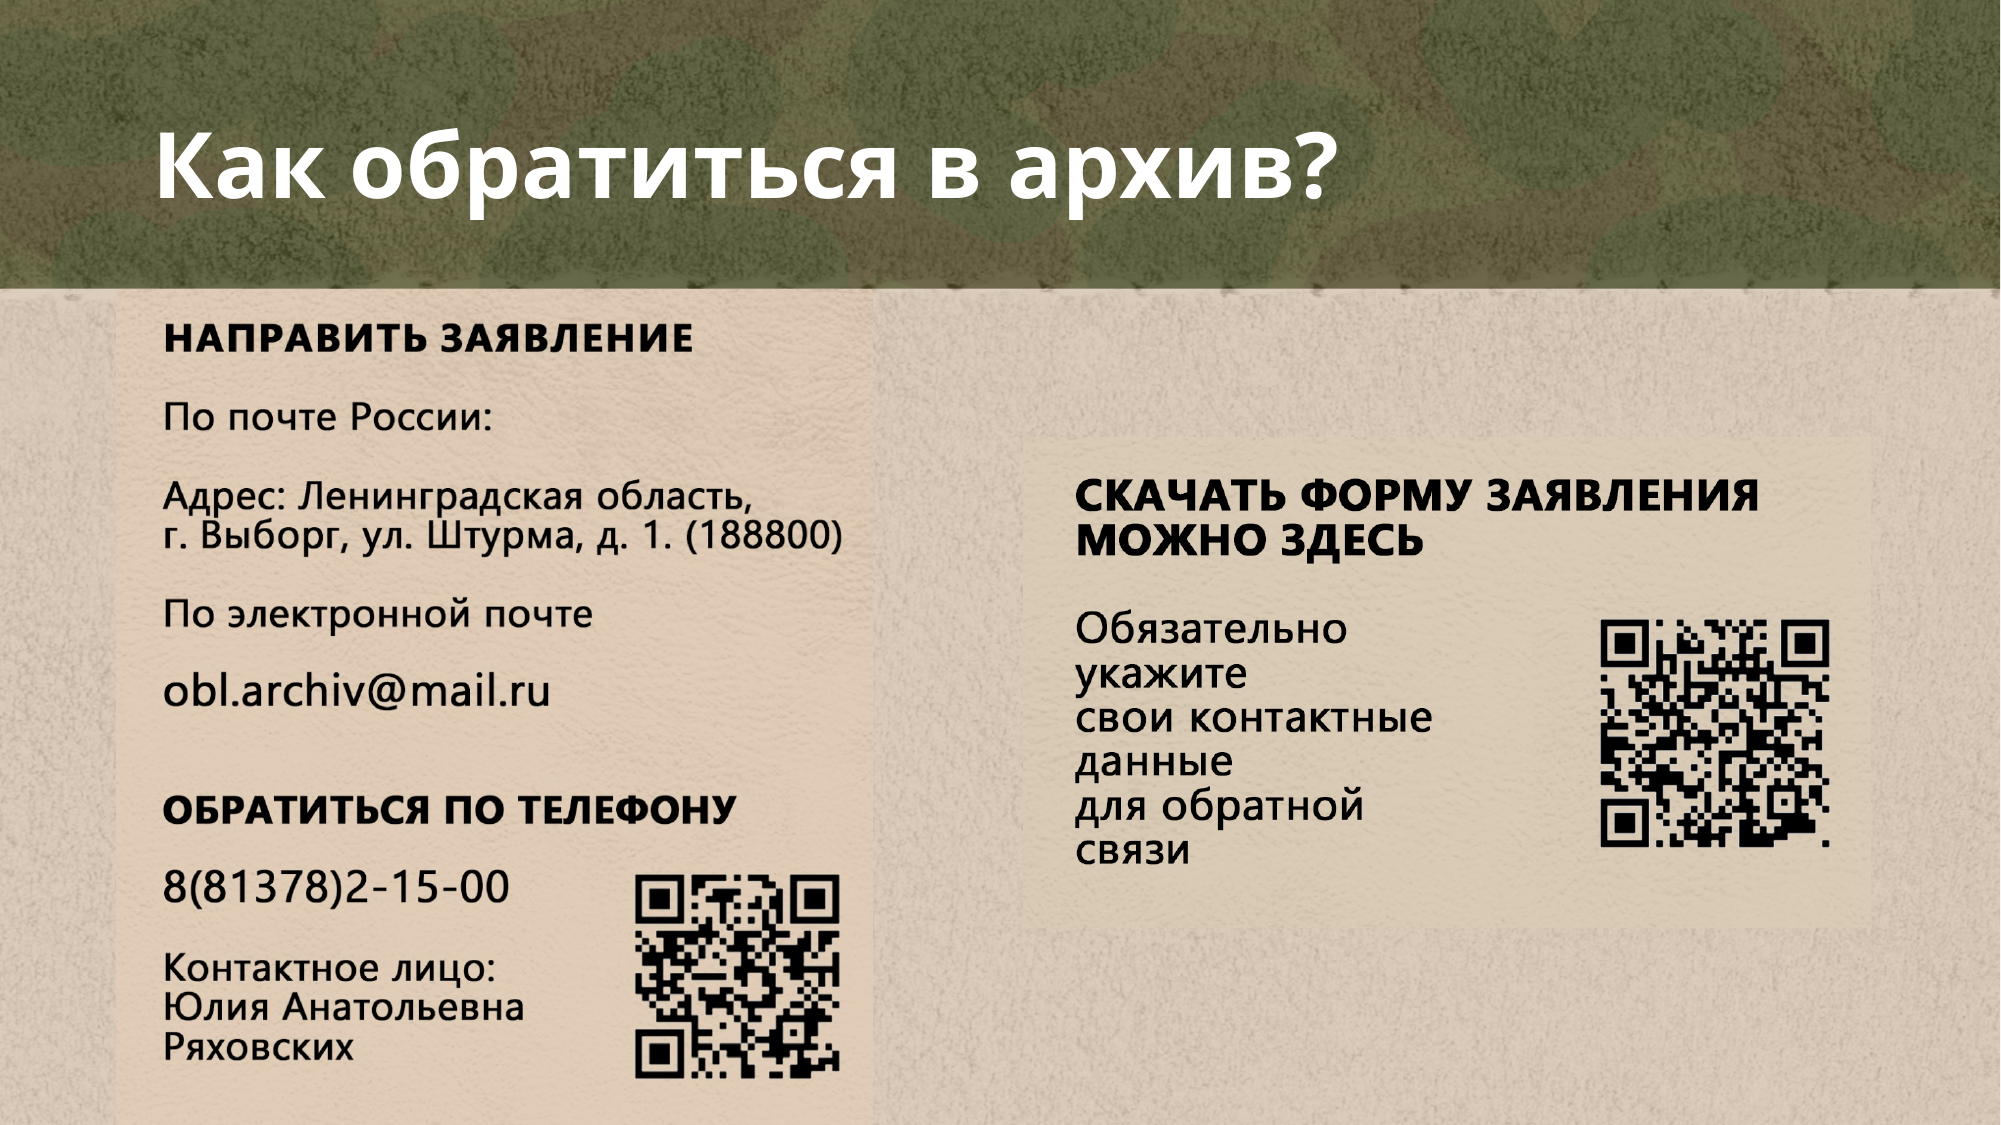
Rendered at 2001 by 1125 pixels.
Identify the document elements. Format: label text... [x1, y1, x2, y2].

title Как обратиться в архив? [137, 59, 1863, 278]
picture [0, 0, 2001, 1125]
